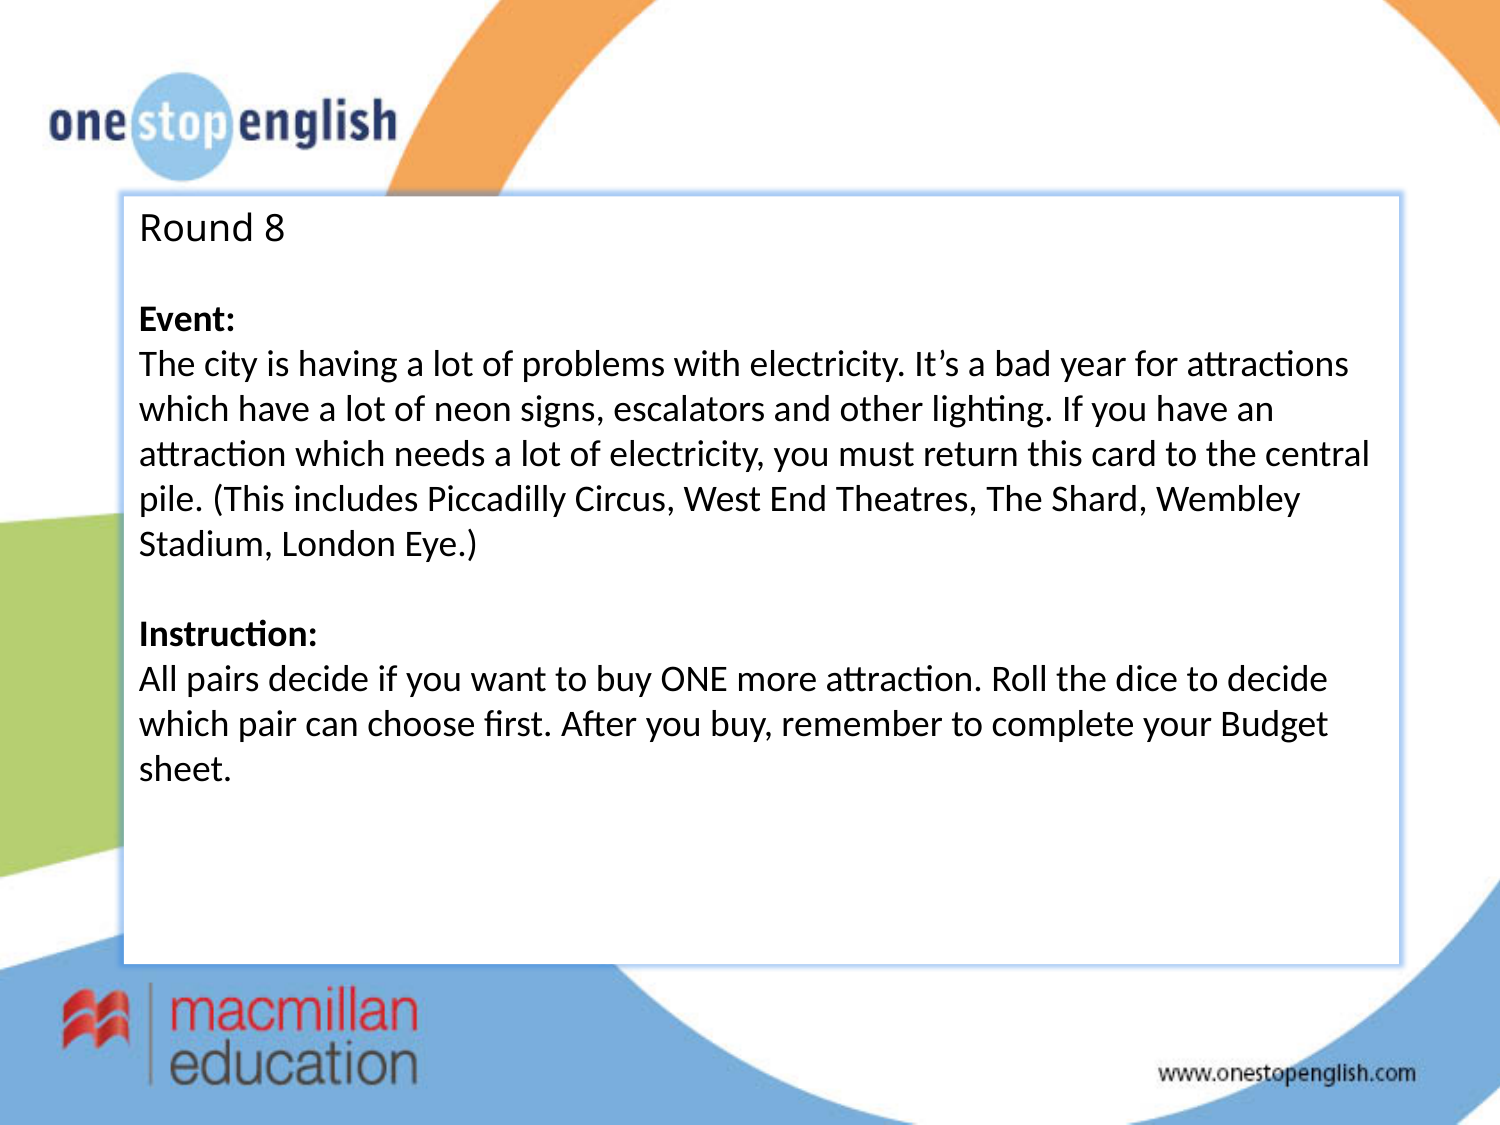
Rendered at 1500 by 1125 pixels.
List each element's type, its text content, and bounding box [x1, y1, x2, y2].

picture [0, 0, 1500, 1125]
text_box Round 8 Event: The city is having a lot of problems with electricity. It’s a bad year for attractions which have a lot of neon signs, escalators and other lighting. If you have an attraction which needs a lot of electricity, you must return this card to the central pile. (This includes Piccadilly Circus, West End Theatres, The Shard, Wembley Stadium, London Eye.) Instruction: All pairs decide if you want to buy ONE more attraction. Roll the dice to decide which pair can choose first. After you buy, remember to complete your Budget sheet. [123, 196, 1399, 965]
